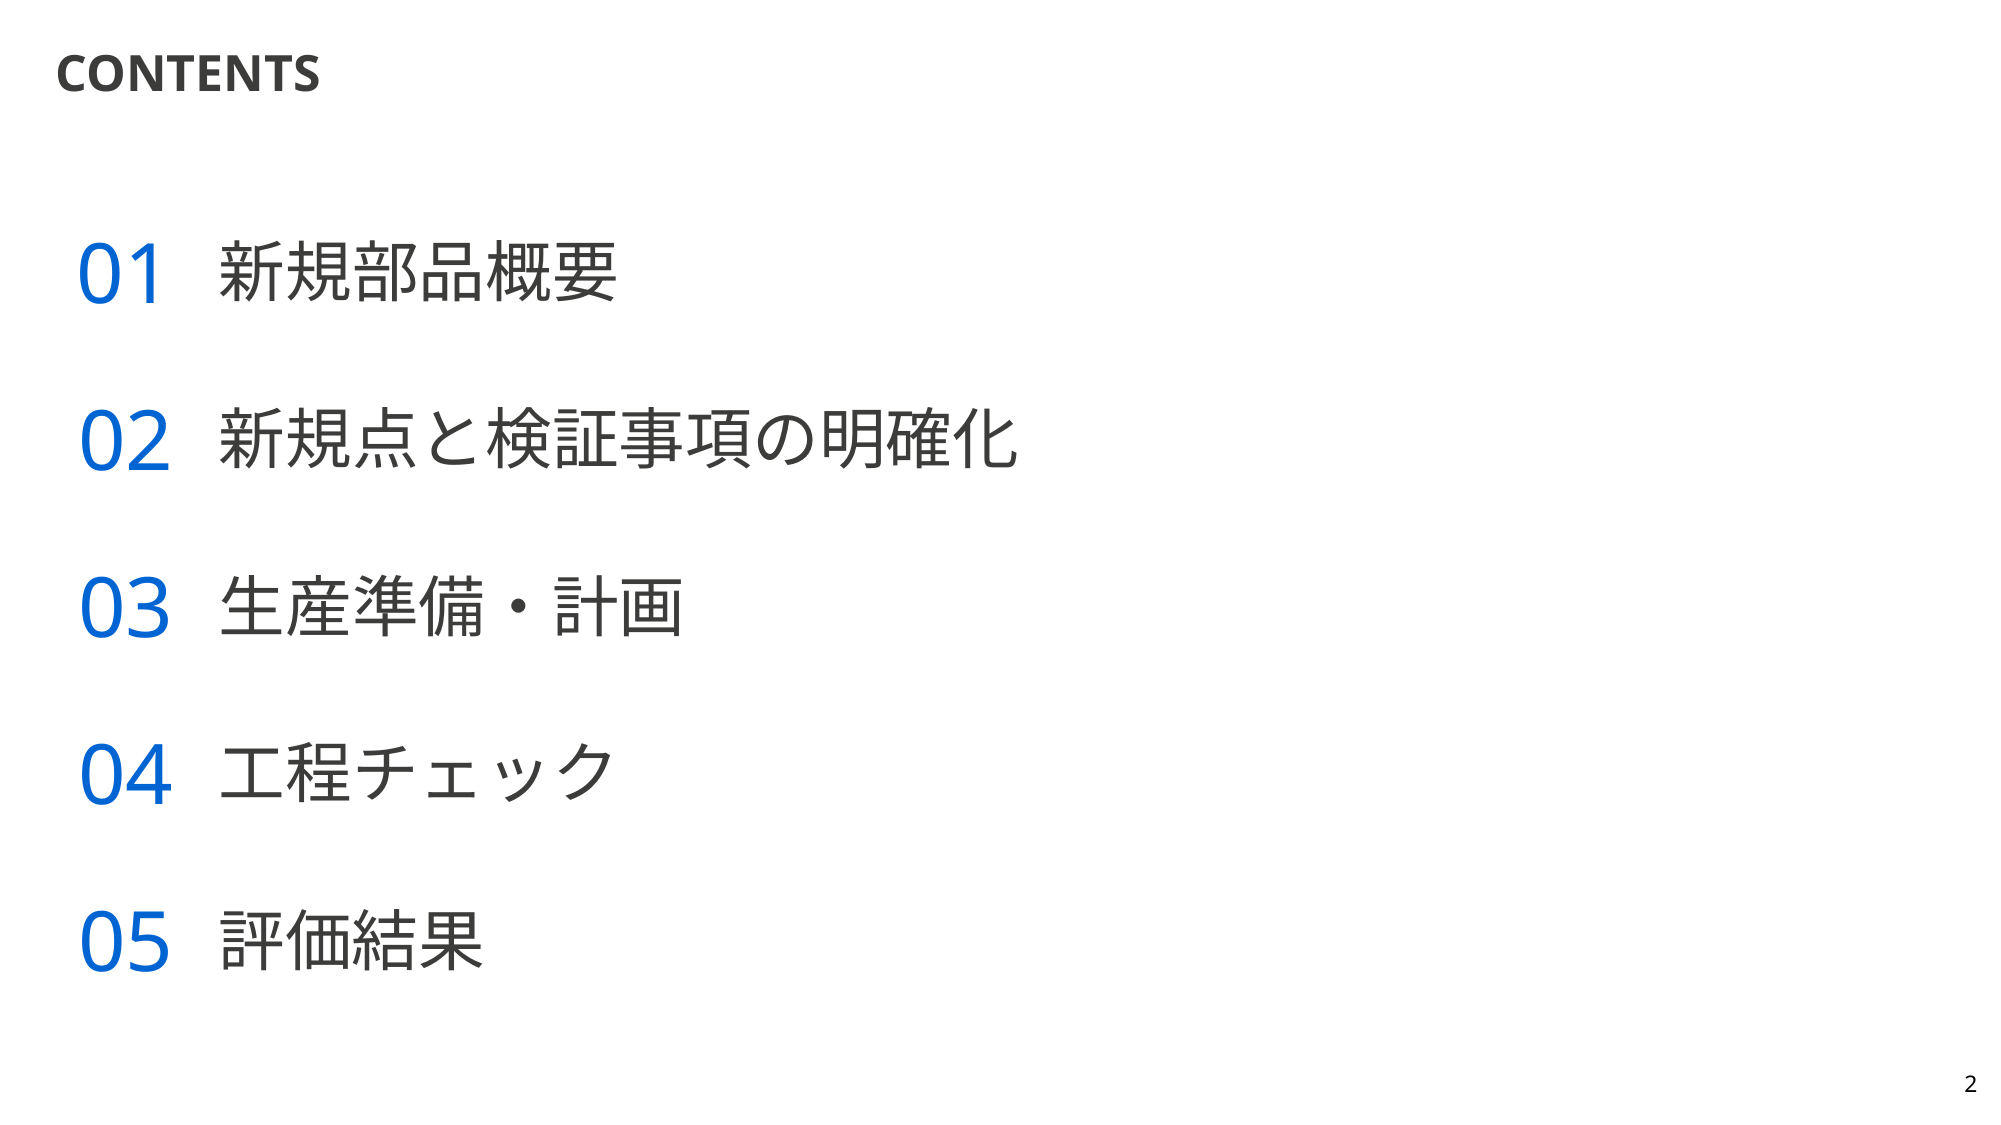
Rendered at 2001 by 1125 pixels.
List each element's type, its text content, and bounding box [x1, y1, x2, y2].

list 工程チェック [216, 716, 1590, 826]
list 03 [76, 543, 194, 665]
list 01 [76, 209, 194, 331]
list 新規部品概要 [216, 218, 1590, 322]
text_box 05 [76, 877, 194, 999]
list 02 [76, 376, 194, 498]
list 04 [76, 710, 194, 832]
text_box 評価結果 [216, 883, 1590, 993]
list 新規点と検証事項の明確化 [216, 382, 1590, 492]
list 生産準備・計画 [216, 549, 1590, 659]
title Contents [55, 48, 1569, 114]
